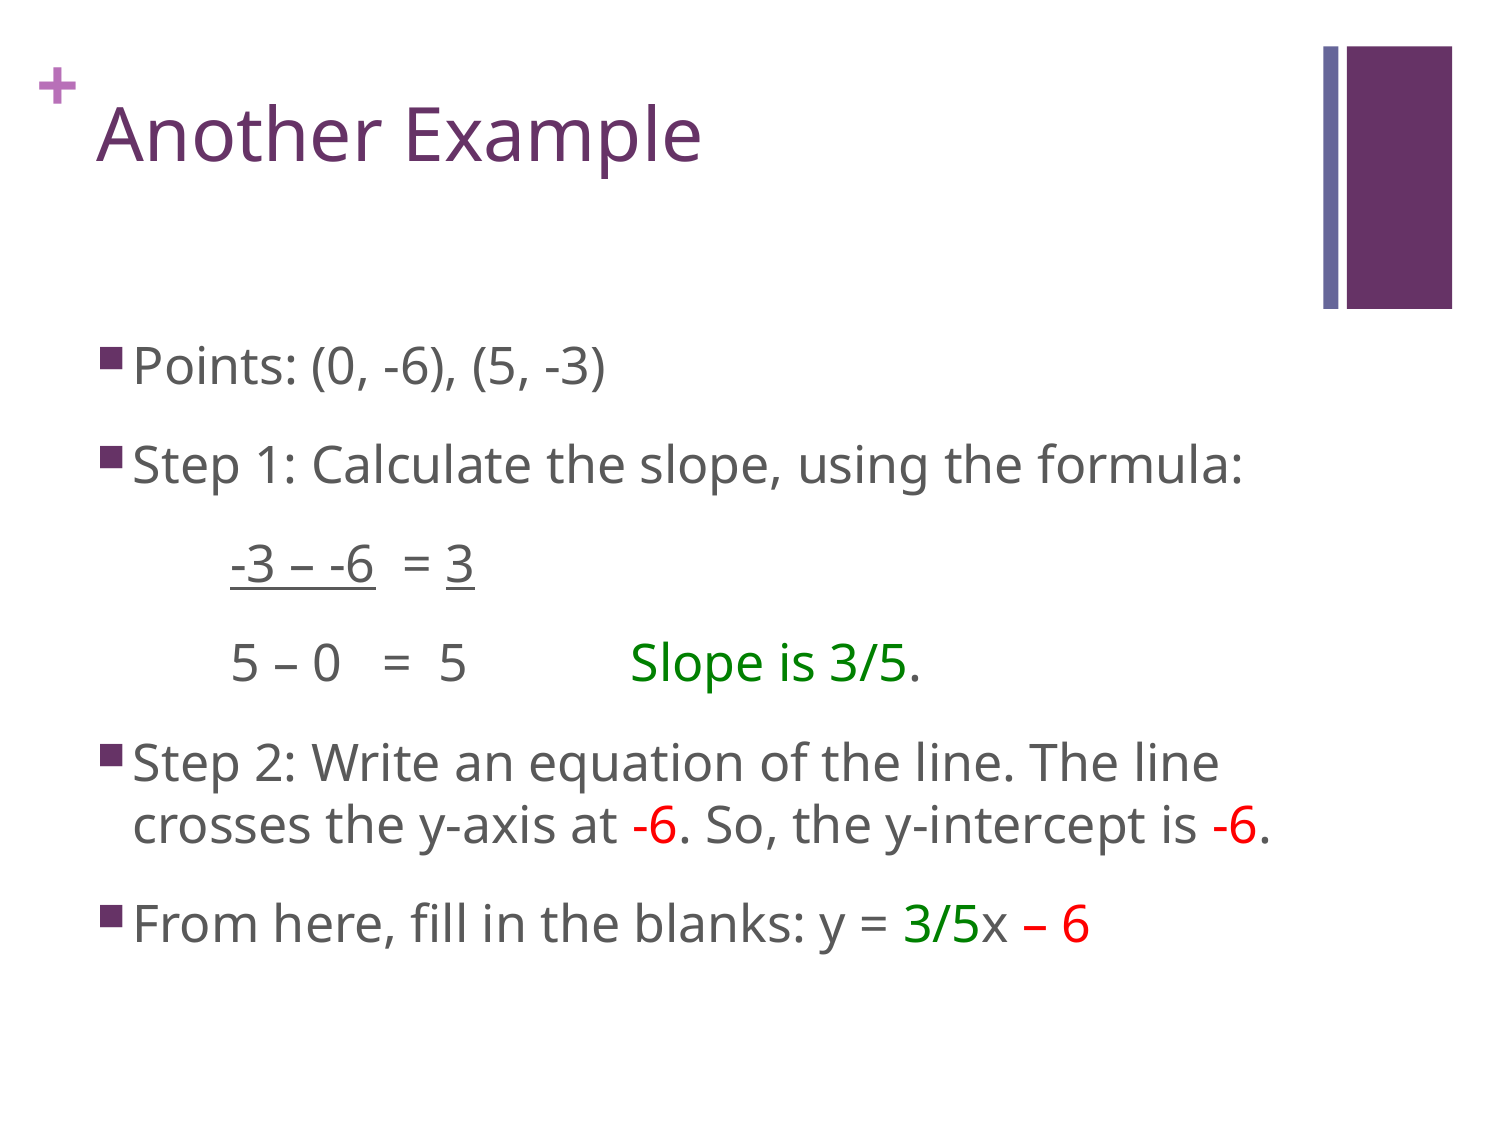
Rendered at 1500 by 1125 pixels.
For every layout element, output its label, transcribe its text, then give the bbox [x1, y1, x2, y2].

list Points: (0, -6), (5, -3) Step 1: Calculate the slope, using the formula: -3 – -6 = 3 5 – 0 = 5 Slope is 3/5. Step 2: Write an equation of the line. The line crosses the y-axis at -6. So, the y-intercept is -6. From here, fill in the blanks: y = 3/5x – 6 [81, 324, 1322, 1005]
title Another Example [81, 79, 1322, 263]
